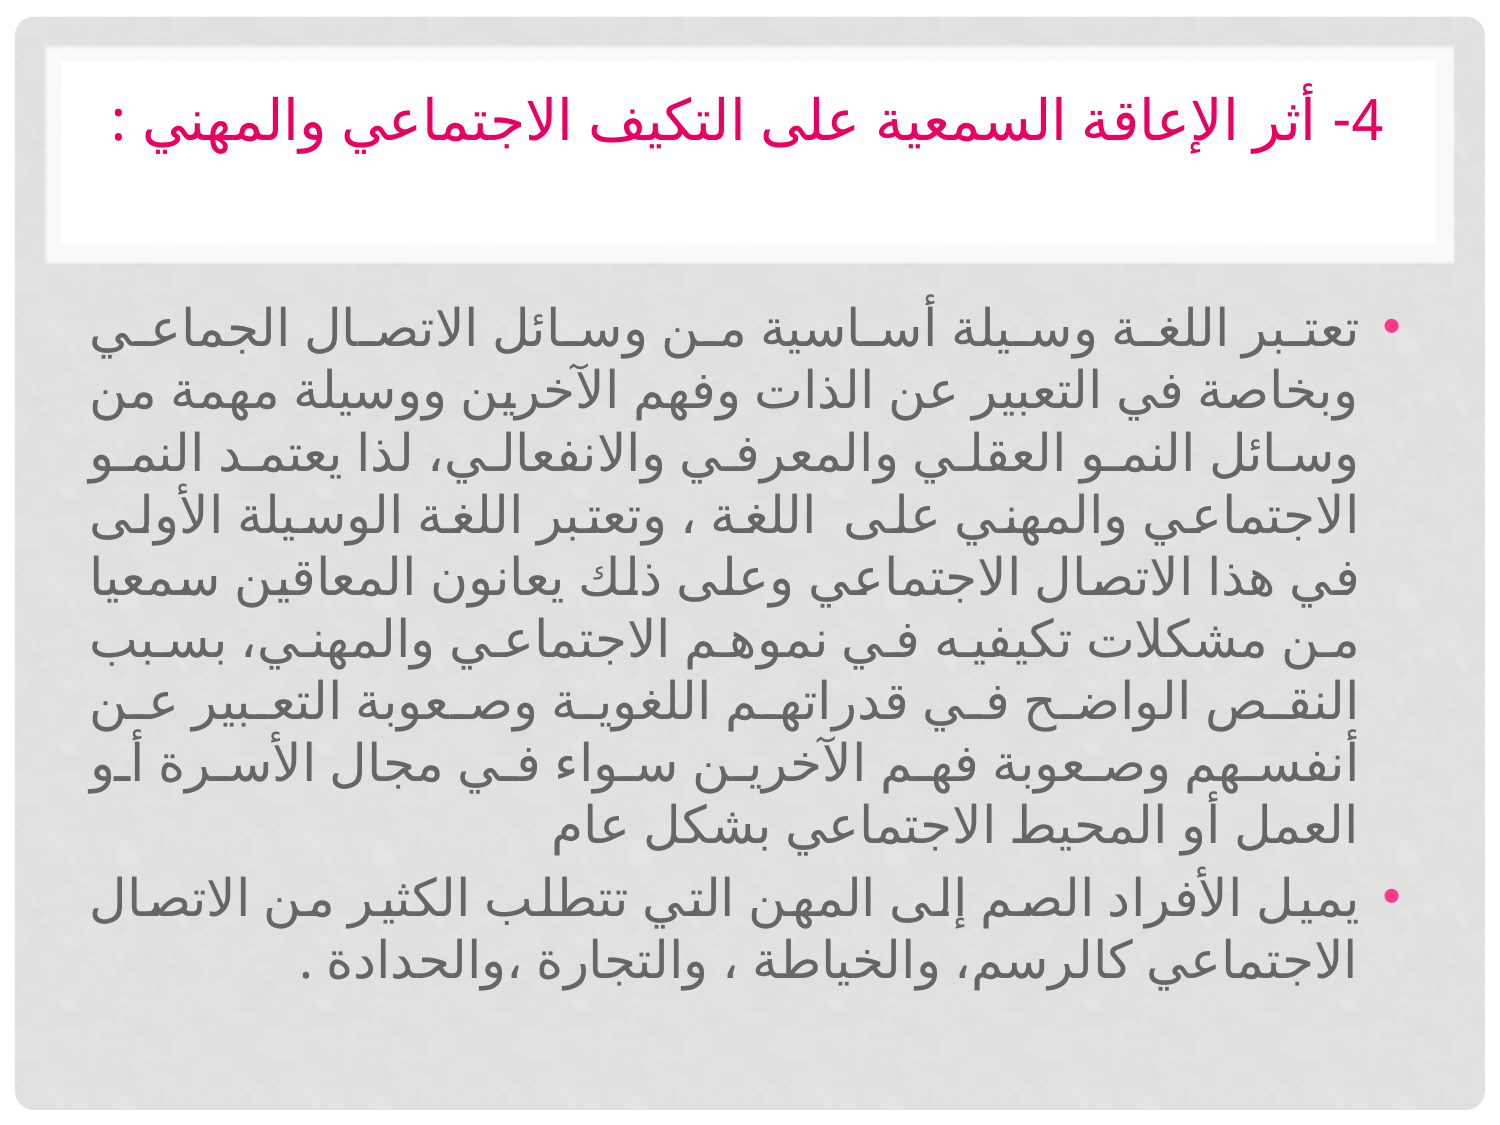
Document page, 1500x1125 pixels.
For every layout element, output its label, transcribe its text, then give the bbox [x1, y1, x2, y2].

list تعتبر اللغة وسيلة أساسية من وسائل الاتصال الجماعي وبخاصة في التعبير عن الذات وفهم الآخرين ووسيلة مهمة من وسائل النمو العقلي والمعرفي والانفعالي، لذا يعتمد النمو الاجتماعي والمهني على اللغة ، وتعتبر اللغة الوسيلة الأولى في هذا الاتصال الاجتماعي وعلى ذلك يعانون المعاقين سمعيا من مشكلات تكيفيه في نموهم الاجتماعي والمهني، بسبب النقص الواضح في قدراتهم اللغوية وصعوبة التعبير عن أنفسهم وصعوبة فهم الآخرين سواء في مجال الأسرة أو العمل أو المحيط الاجتماعي بشكل عام يميل الأفراد الصم إلى المهن التي تتطلب الكثير من الاتصال الاجتماعي كالرسم، والخياطة ، والتجارة ،والحدادة . [75, 287, 1425, 1005]
title 4- أثر الإعاقة السمعية على التكيف الاجتماعي والمهني : [69, 66, 1425, 238]
